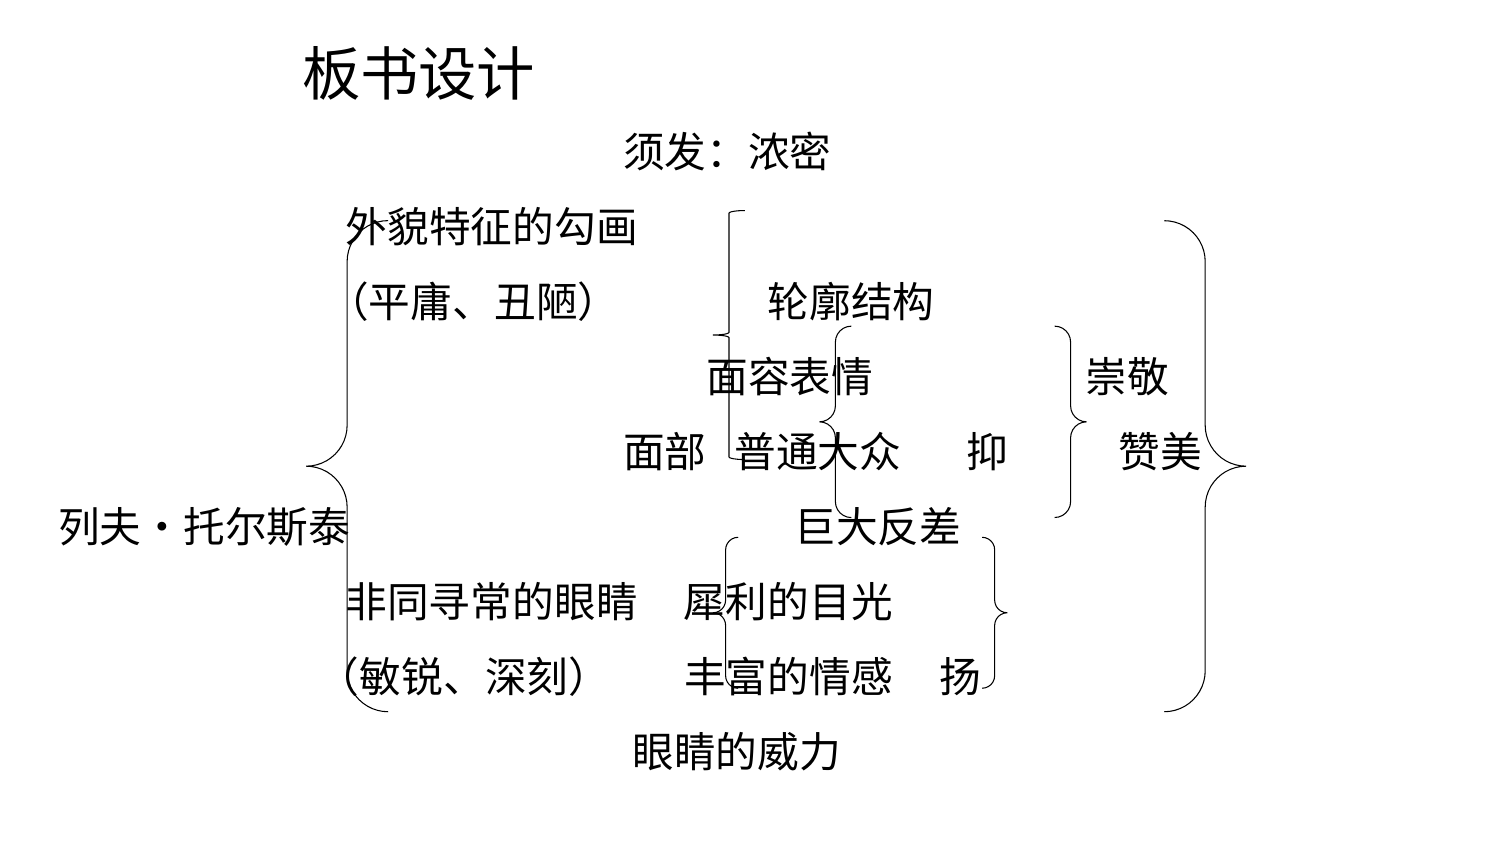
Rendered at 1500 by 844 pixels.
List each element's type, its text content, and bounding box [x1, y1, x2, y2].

text_box 板书设计 [287, 8, 583, 115]
text_box [306, 220, 1247, 713]
text_box 须发：浓密 外貌特征的勾画 （平庸、丑陋） 轮廓结构 面容表情 崇敬 面部 普通大众 抑 赞美 列夫•托尔斯泰 巨大反差 非同寻常的眼睛 犀利的目光 （敏锐、深刻） 丰富的情感 扬 眼睛的威力 [43, 93, 1500, 784]
text_box [819, 325, 1087, 519]
text_box [712, 536, 1008, 689]
text_box [712, 210, 745, 461]
